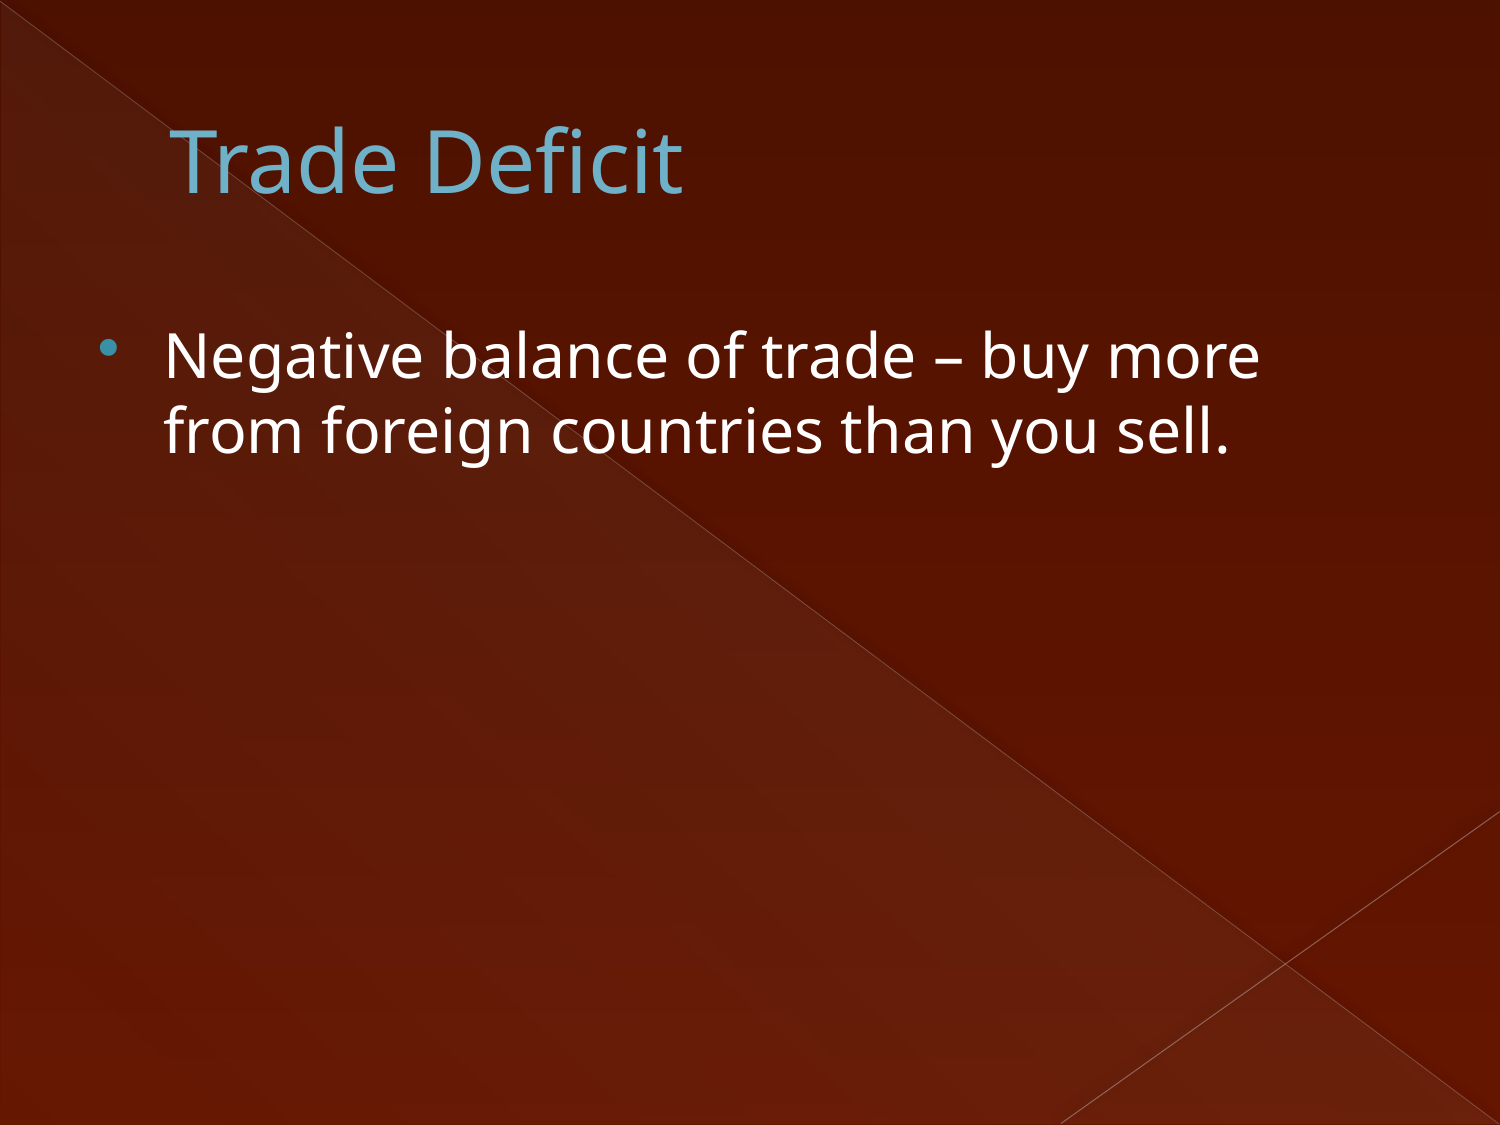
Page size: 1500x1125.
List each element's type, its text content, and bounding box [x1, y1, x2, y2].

title Trade Deficit [75, 43, 1425, 274]
list Negative balance of trade – buy more from foreign countries than you sell. [75, 308, 1425, 1059]
